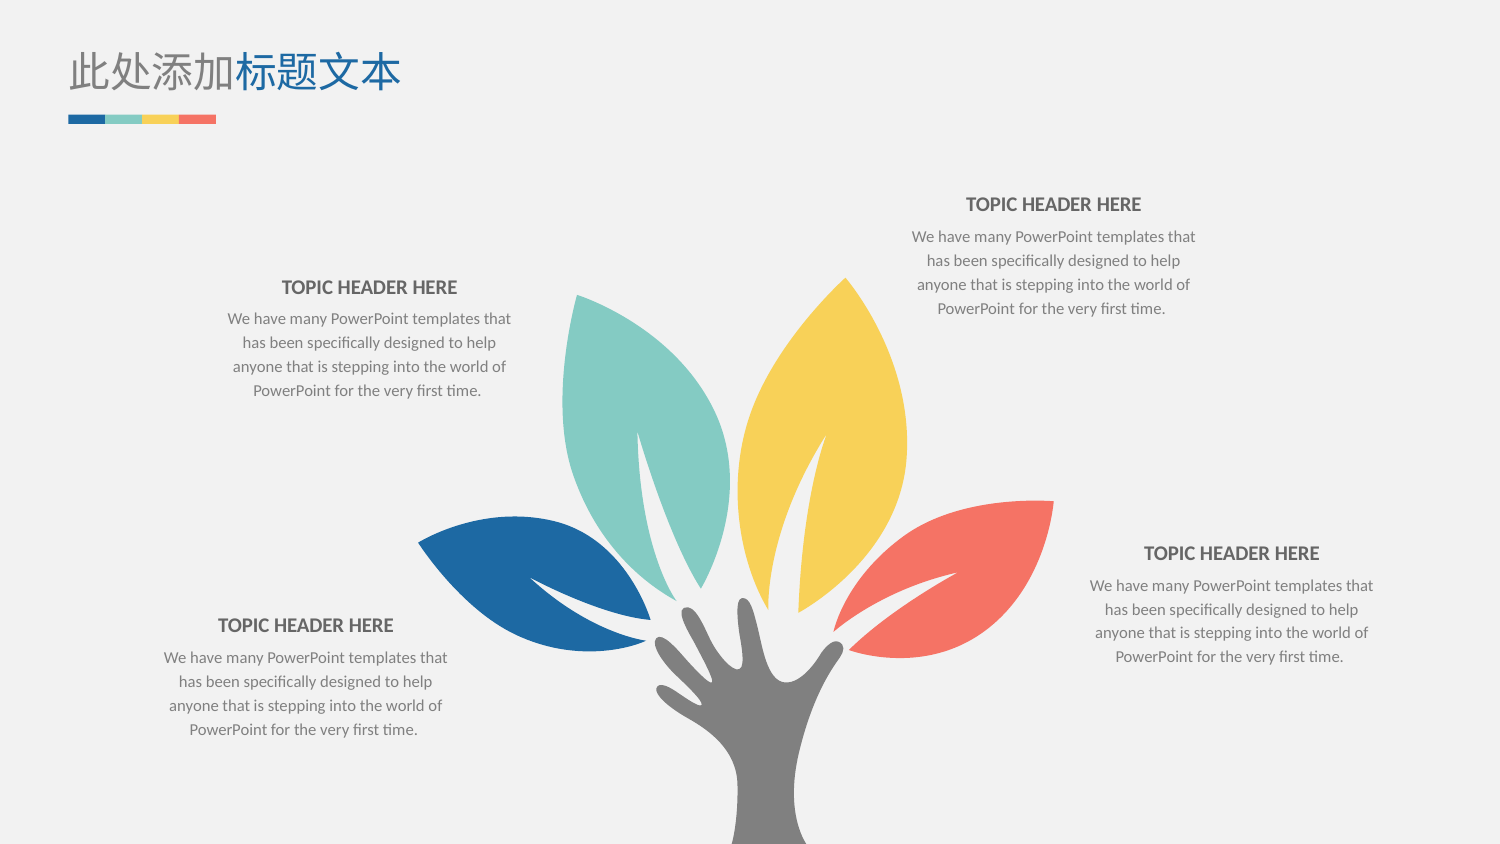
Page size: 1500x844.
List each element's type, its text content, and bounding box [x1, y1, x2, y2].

text_box TOPIC HEADER HERE We have many PowerPoint templates that has been specifically designed to help anyone that is stepping into the world of PowerPoint for the very first time. [218, 268, 521, 401]
text_box [737, 277, 908, 613]
text_box [654, 598, 844, 844]
text_box TOPIC HEADER HERE We have many PowerPoint templates that has been specifically designed to help anyone that is stepping into the world of PowerPoint for the very first time. [1080, 534, 1384, 667]
text_box 此处添加标题文本 [68, 45, 524, 96]
text_box [833, 500, 1054, 659]
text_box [68, 114, 217, 125]
text_box TOPIC HEADER HERE We have many PowerPoint templates that has been specifically designed to help anyone that is stepping into the world of PowerPoint for the very first time. [154, 606, 458, 739]
text_box TOPIC HEADER HERE We have many PowerPoint templates that has been specifically designed to help anyone that is stepping into the world of PowerPoint for the very first time. [902, 185, 1205, 318]
text_box [562, 294, 730, 602]
text_box [418, 516, 651, 652]
